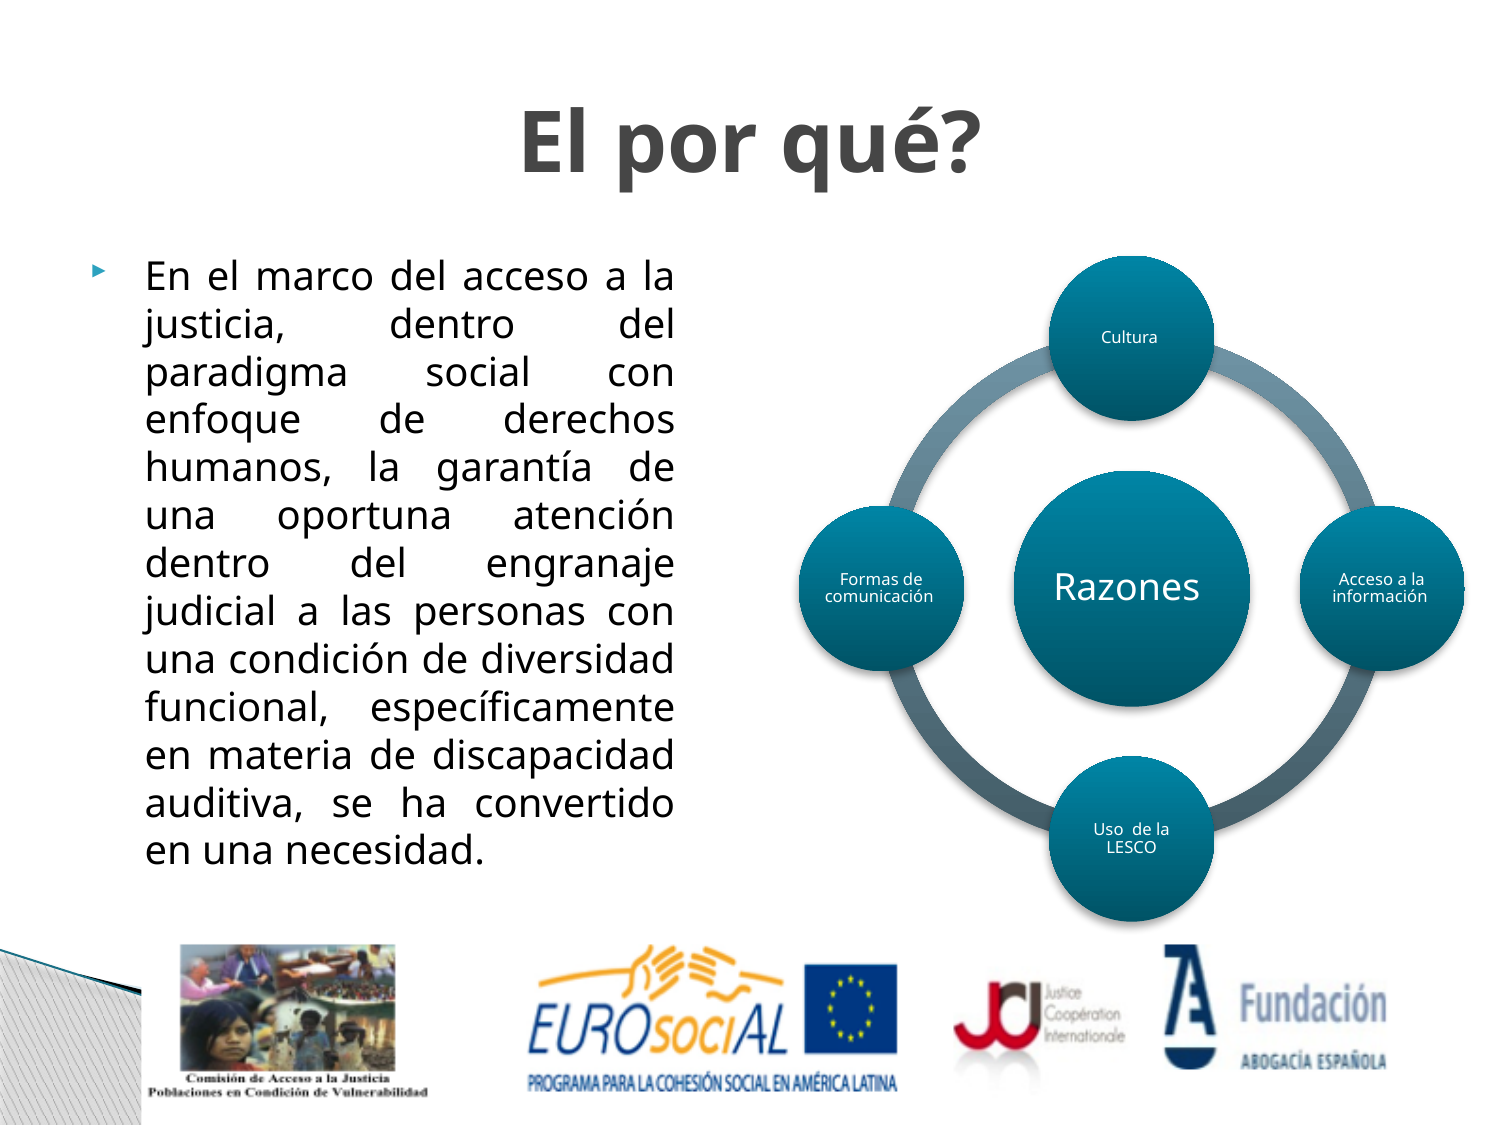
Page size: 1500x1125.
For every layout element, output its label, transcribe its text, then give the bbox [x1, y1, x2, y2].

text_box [631, 255, 1500, 923]
picture [140, 943, 1388, 1125]
list En el marco del acceso a la justicia, dentro del paradigma social con enfoque de derechos humanos, la garantía de una oportuna atención dentro del engranaje judicial a las personas con una condición de diversidad funcional, específicamente en materia de discapacidad auditiva, se ha convertido en una necesidad. [75, 243, 691, 906]
title El por qué? [75, 45, 1425, 233]
